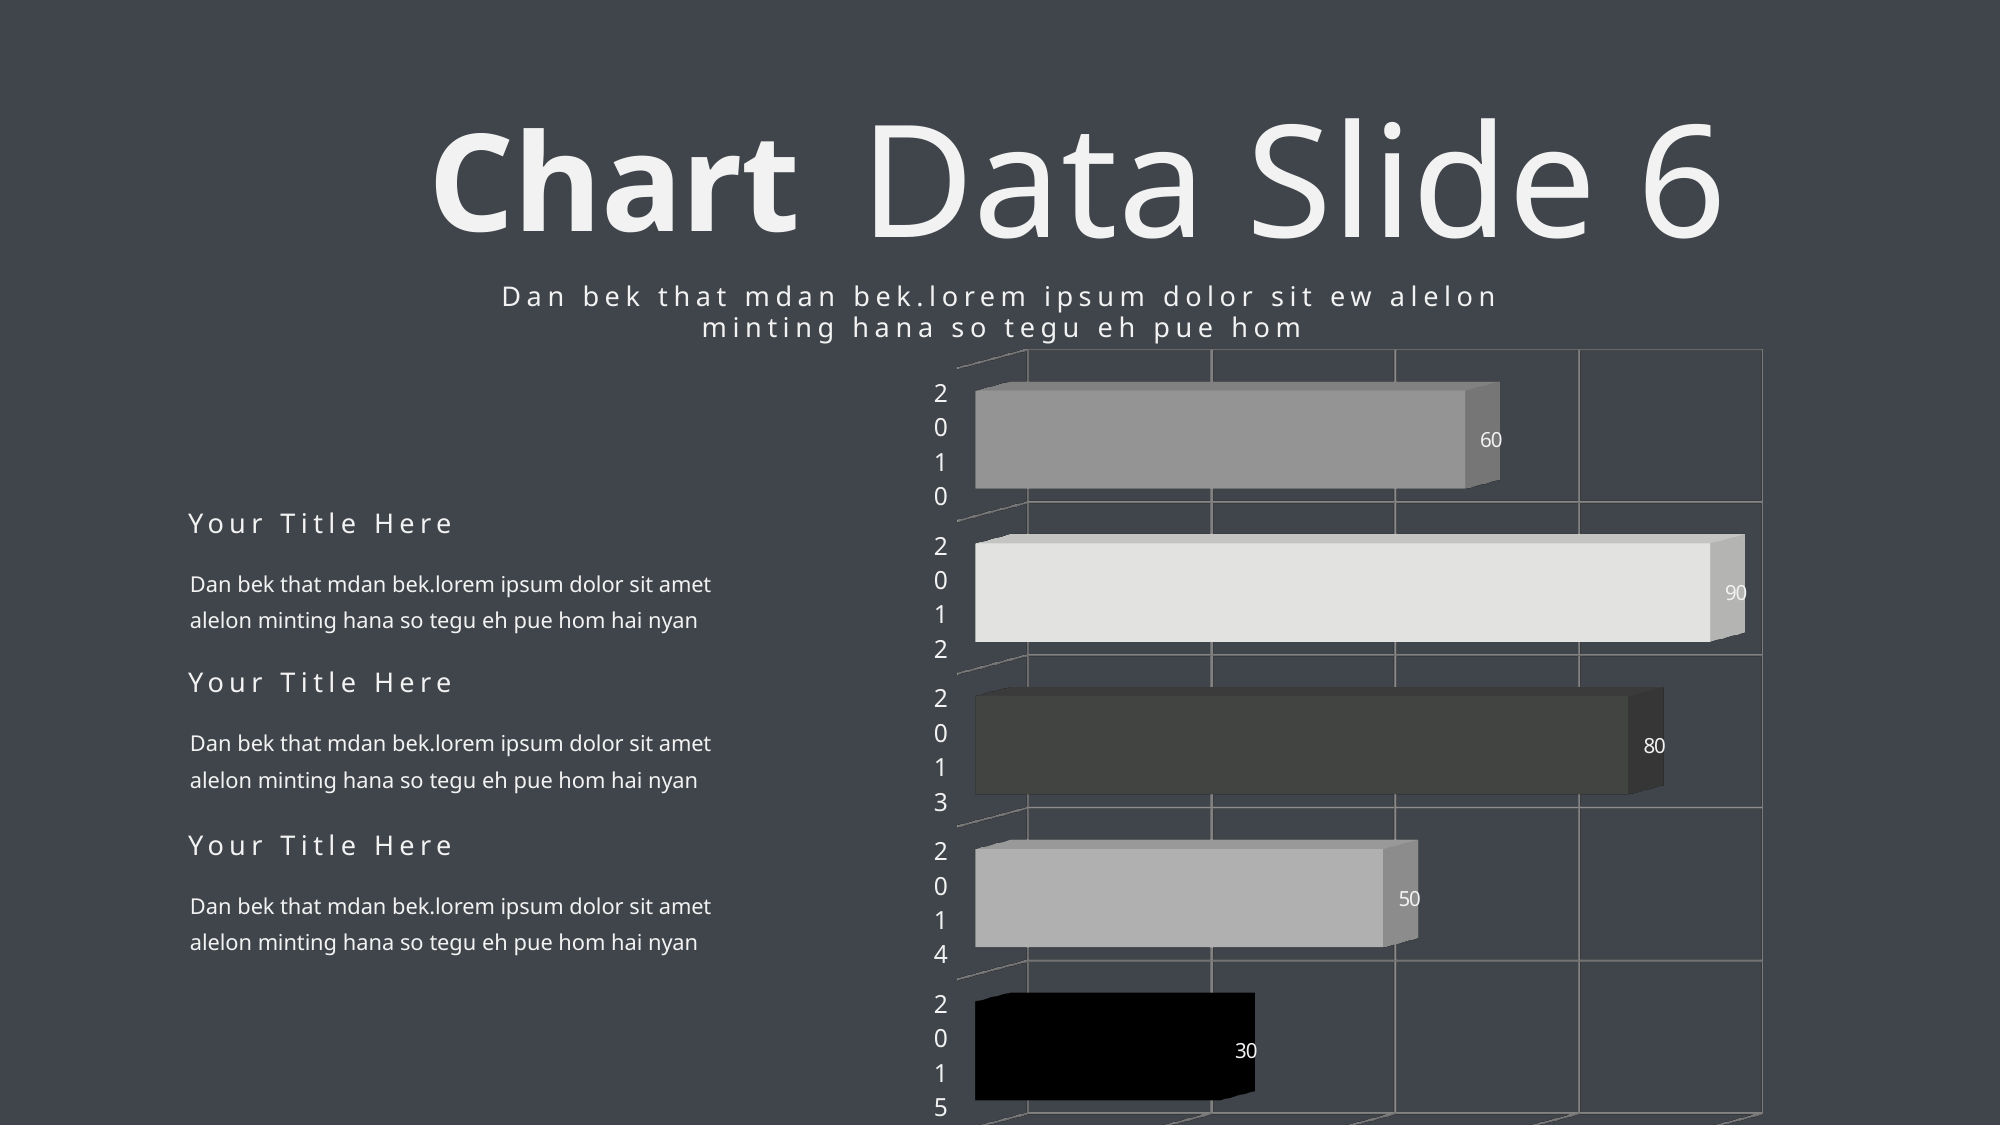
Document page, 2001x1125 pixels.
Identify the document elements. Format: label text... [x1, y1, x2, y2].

text_box Data Slide 6 [855, 77, 1744, 274]
text_box Your Title Here [183, 502, 489, 544]
chart [933, 347, 1765, 1125]
text_box Your Title Here [183, 824, 489, 866]
text_box Dan bek that mdan bek.lorem ipsum dolor sit amet alelon minting hana so tegu eh pue hom hai nyan [185, 715, 762, 797]
text_box Dan bek that mdan bek.lorem ipsum dolor sit amet alelon minting hana so tegu eh pue hom hai nyan [185, 555, 762, 638]
text_box Chart [424, 91, 909, 263]
text_box Dan bek that mdan bek.lorem ipsum dolor sit ew alelon minting hana so tegu eh pue hom [487, 276, 1516, 347]
text_box Dan bek that mdan bek.lorem ipsum dolor sit amet alelon minting hana so tegu eh pue hom hai nyan [185, 877, 762, 960]
text_box Your Title Here [183, 661, 489, 702]
